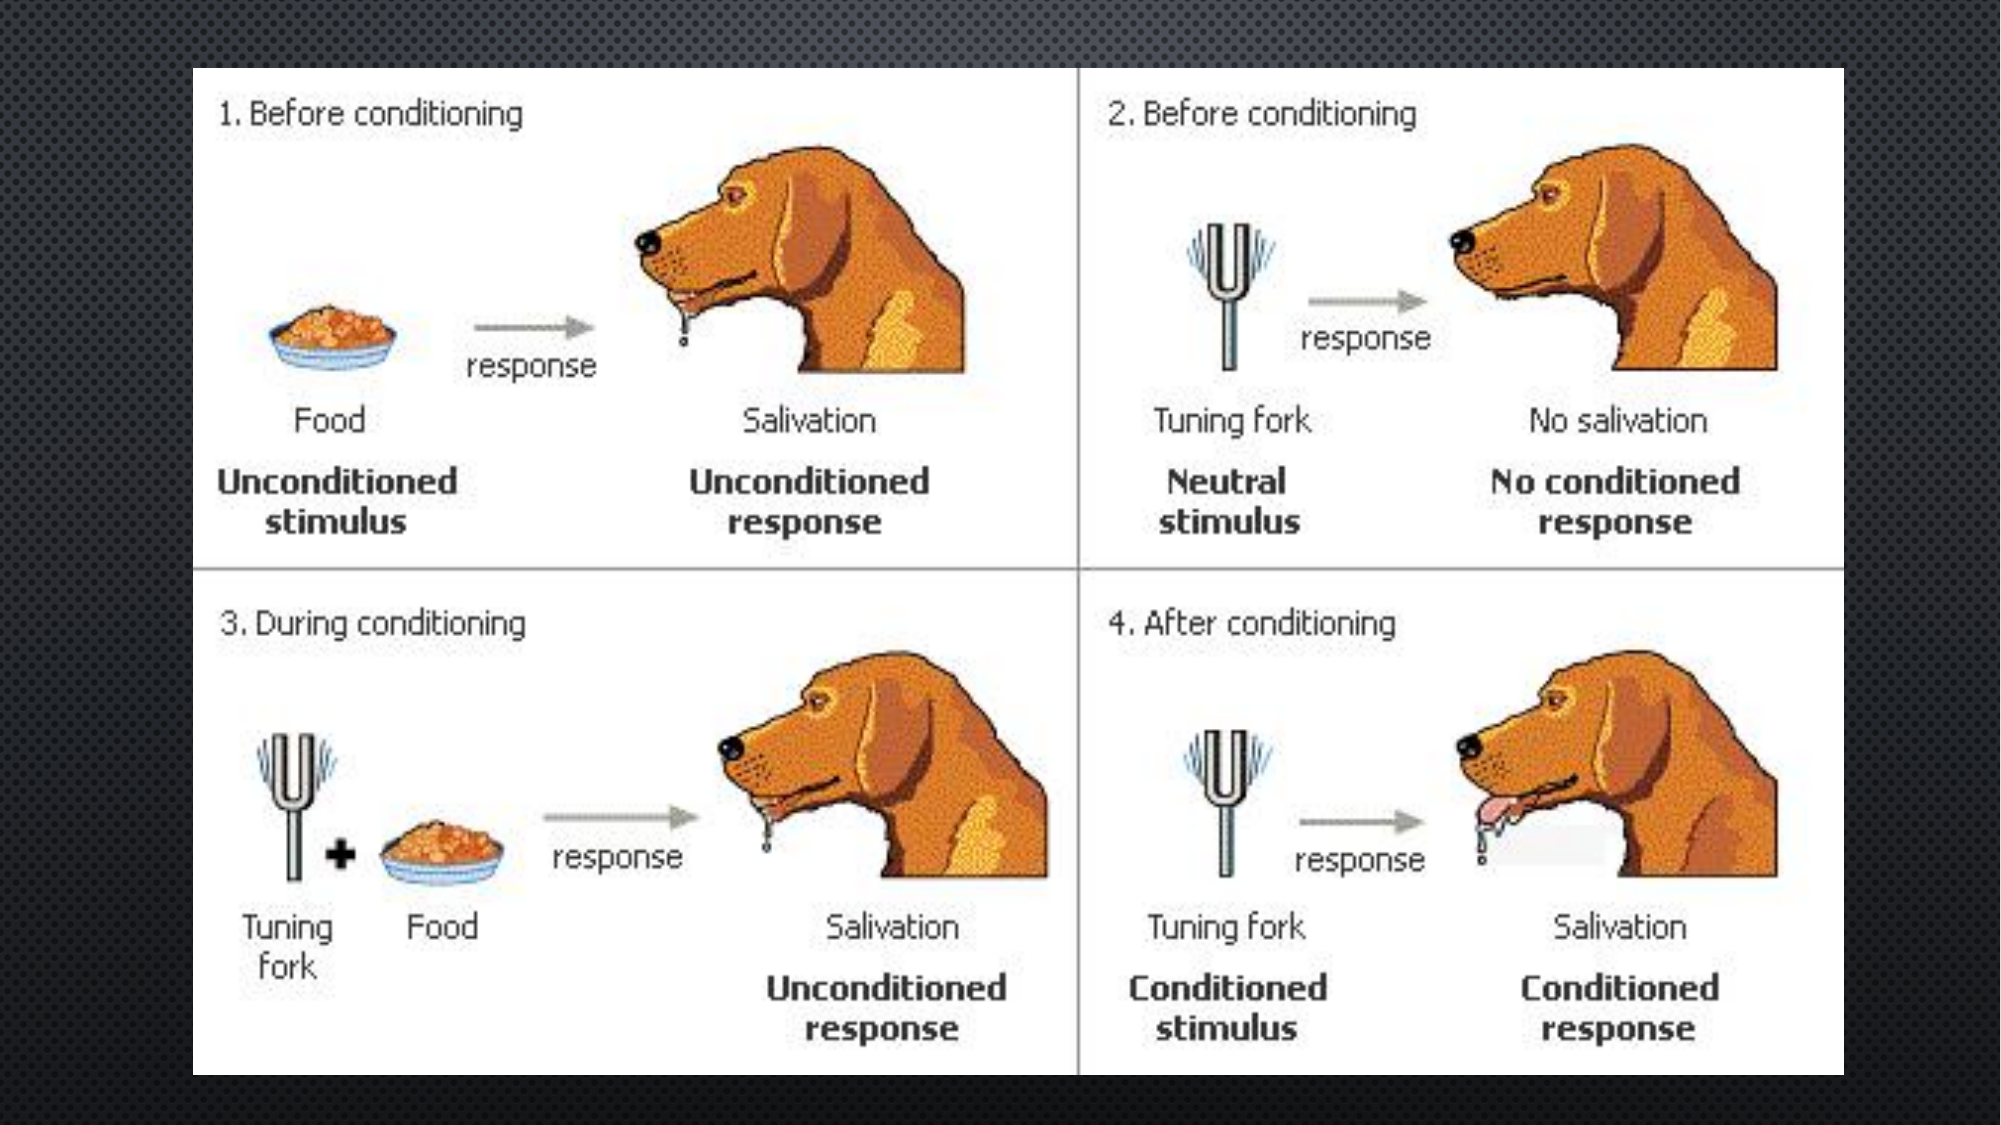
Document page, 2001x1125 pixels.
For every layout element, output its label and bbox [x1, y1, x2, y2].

list [193, 68, 1844, 1076]
